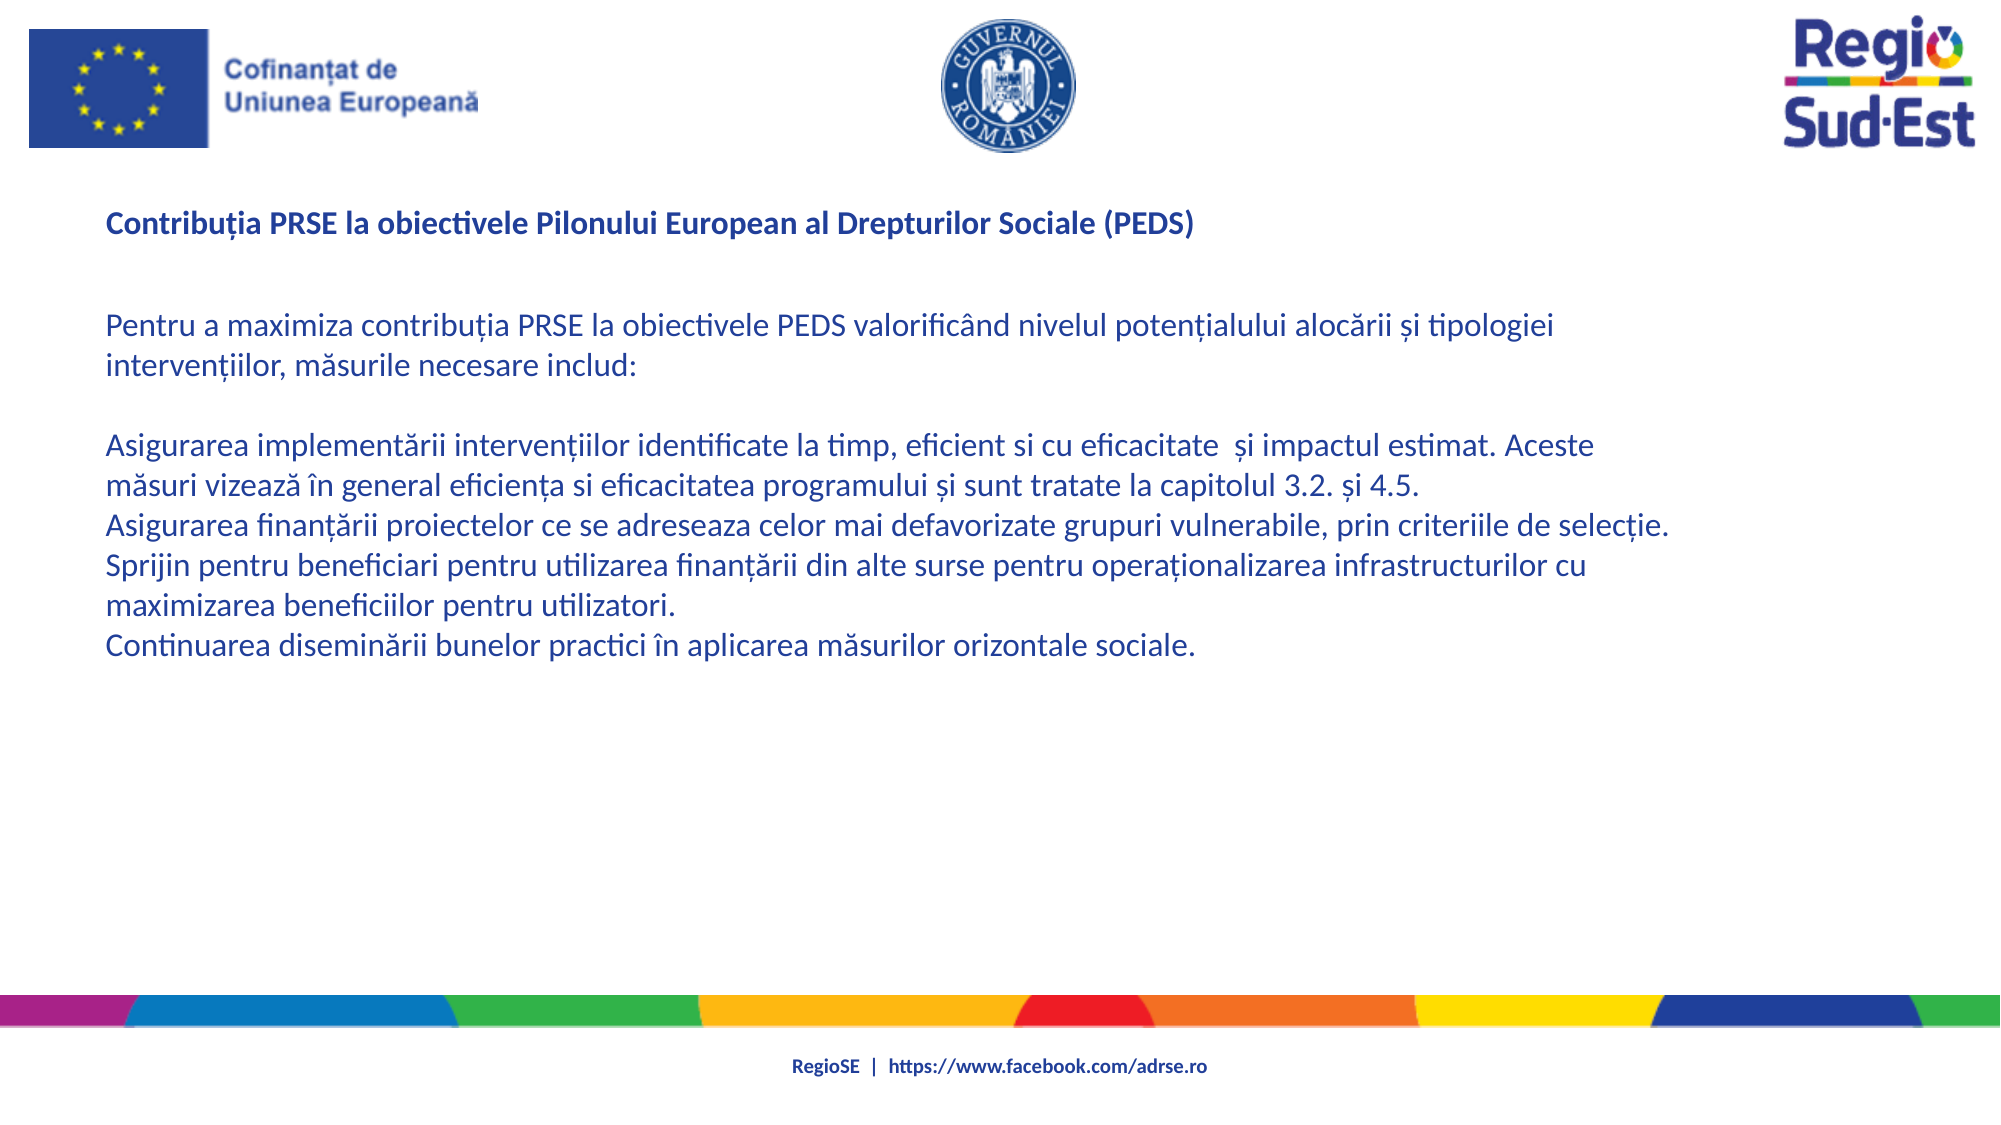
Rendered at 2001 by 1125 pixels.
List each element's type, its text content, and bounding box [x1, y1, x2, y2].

text_box RegioSE | https://www.facebook.com/adrse.ro [776, 1029, 1223, 1085]
text_box Pentru a maximiza contribuția PRSE la obiectivele PEDS valorificând nivelul potențialului alocării și tipologiei intervențiilor, măsurile necesare includ: Asigurarea implementării intervențiilor identificate la timp, eficient si cu eficacitate și impactul estimat. Aceste măsuri vizează în general eficiența si eficacitatea programului și sunt tratate la capitolul 3.2. și 4.5. Asigurarea finanțării proiectelor ce se adreseaza celor mai defavorizate grupuri vulnerabile, prin criteriile de selecție. Sprijin pentru beneficiari pentru utilizarea finanțării din alte surse pentru operaționalizarea infrastructurilor cu maximizarea beneficiilor pentru utilizatori. Continuarea diseminării bunelor practici în aplicarea măsurilor orizontale sociale. [90, 296, 1702, 671]
picture [941, 19, 1076, 153]
picture [1759, 0, 2000, 220]
picture [28, 28, 478, 148]
text_box Contribuția PRSE la obiectivele Pilonului European al Drepturilor Sociale (PEDS) [90, 187, 1968, 297]
picture [0, 995, 2000, 1029]
